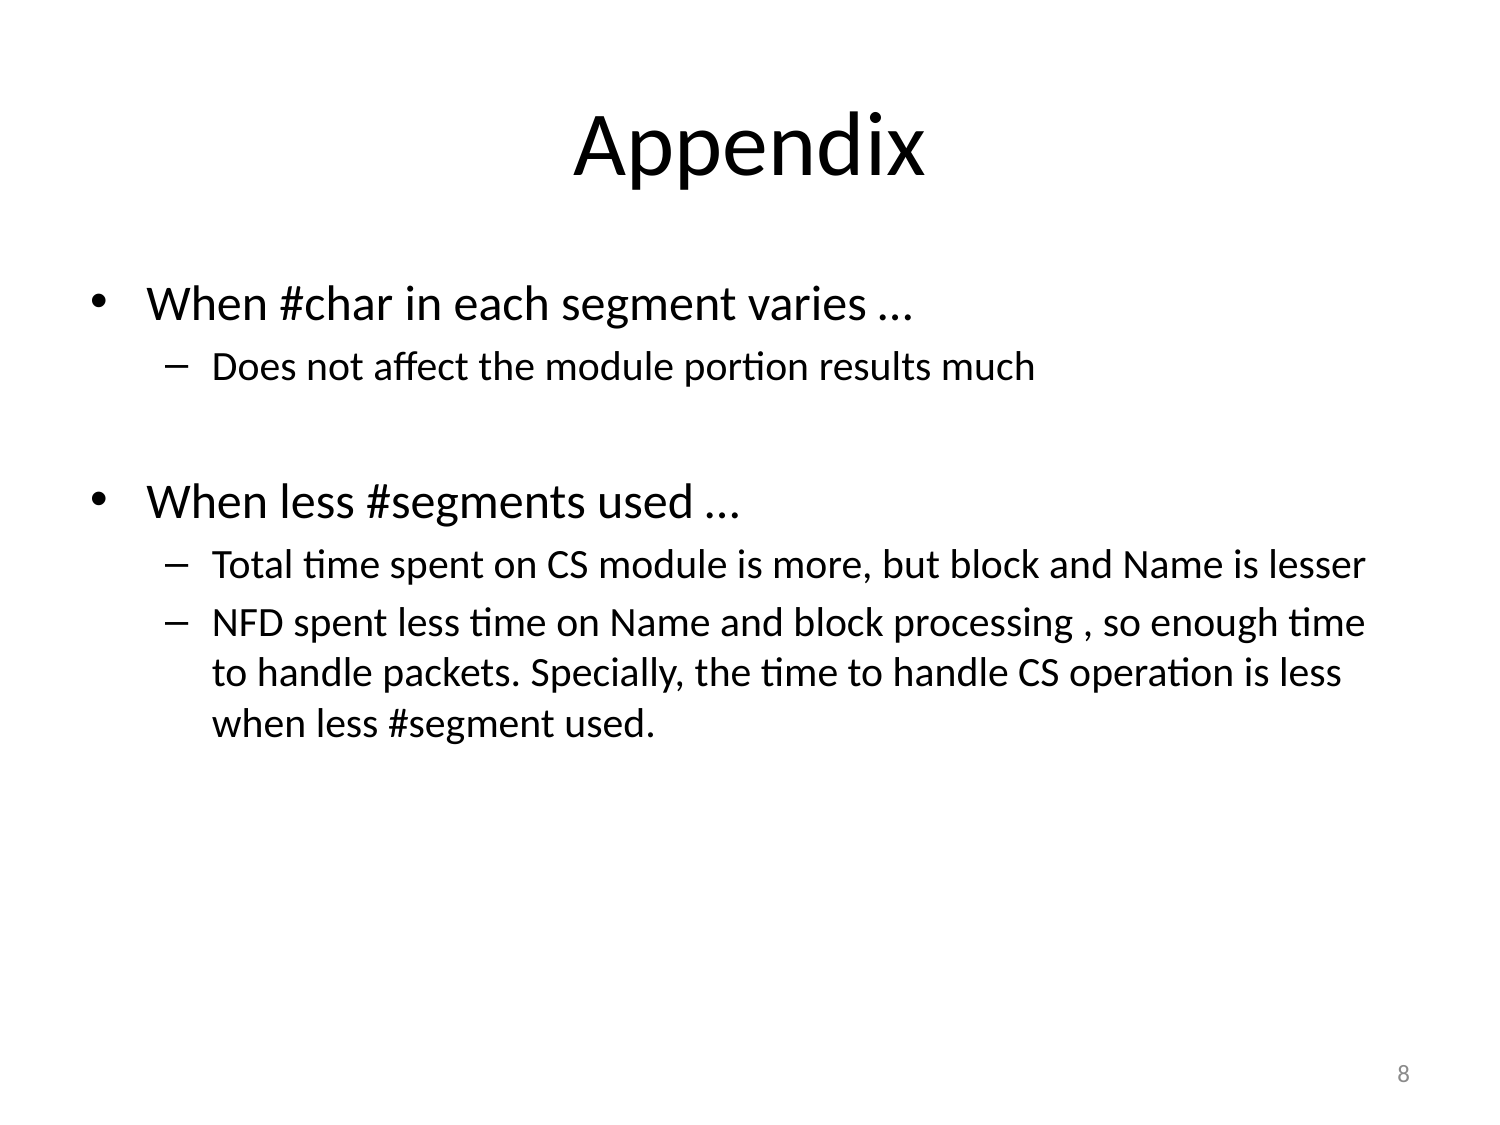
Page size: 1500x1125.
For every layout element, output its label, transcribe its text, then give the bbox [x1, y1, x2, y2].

list When #char in each segment varies … Does not affect the module portion results much When less #segments used … Total time spent on CS module is more, but block and Name is lesser NFD spent less time on Name and block processing , so enough time to handle packets. Specially, the time to handle CS operation is less when less #segment used. [75, 262, 1425, 1005]
slide_number 8 [1074, 1042, 1425, 1103]
title Appendix [75, 45, 1425, 233]
